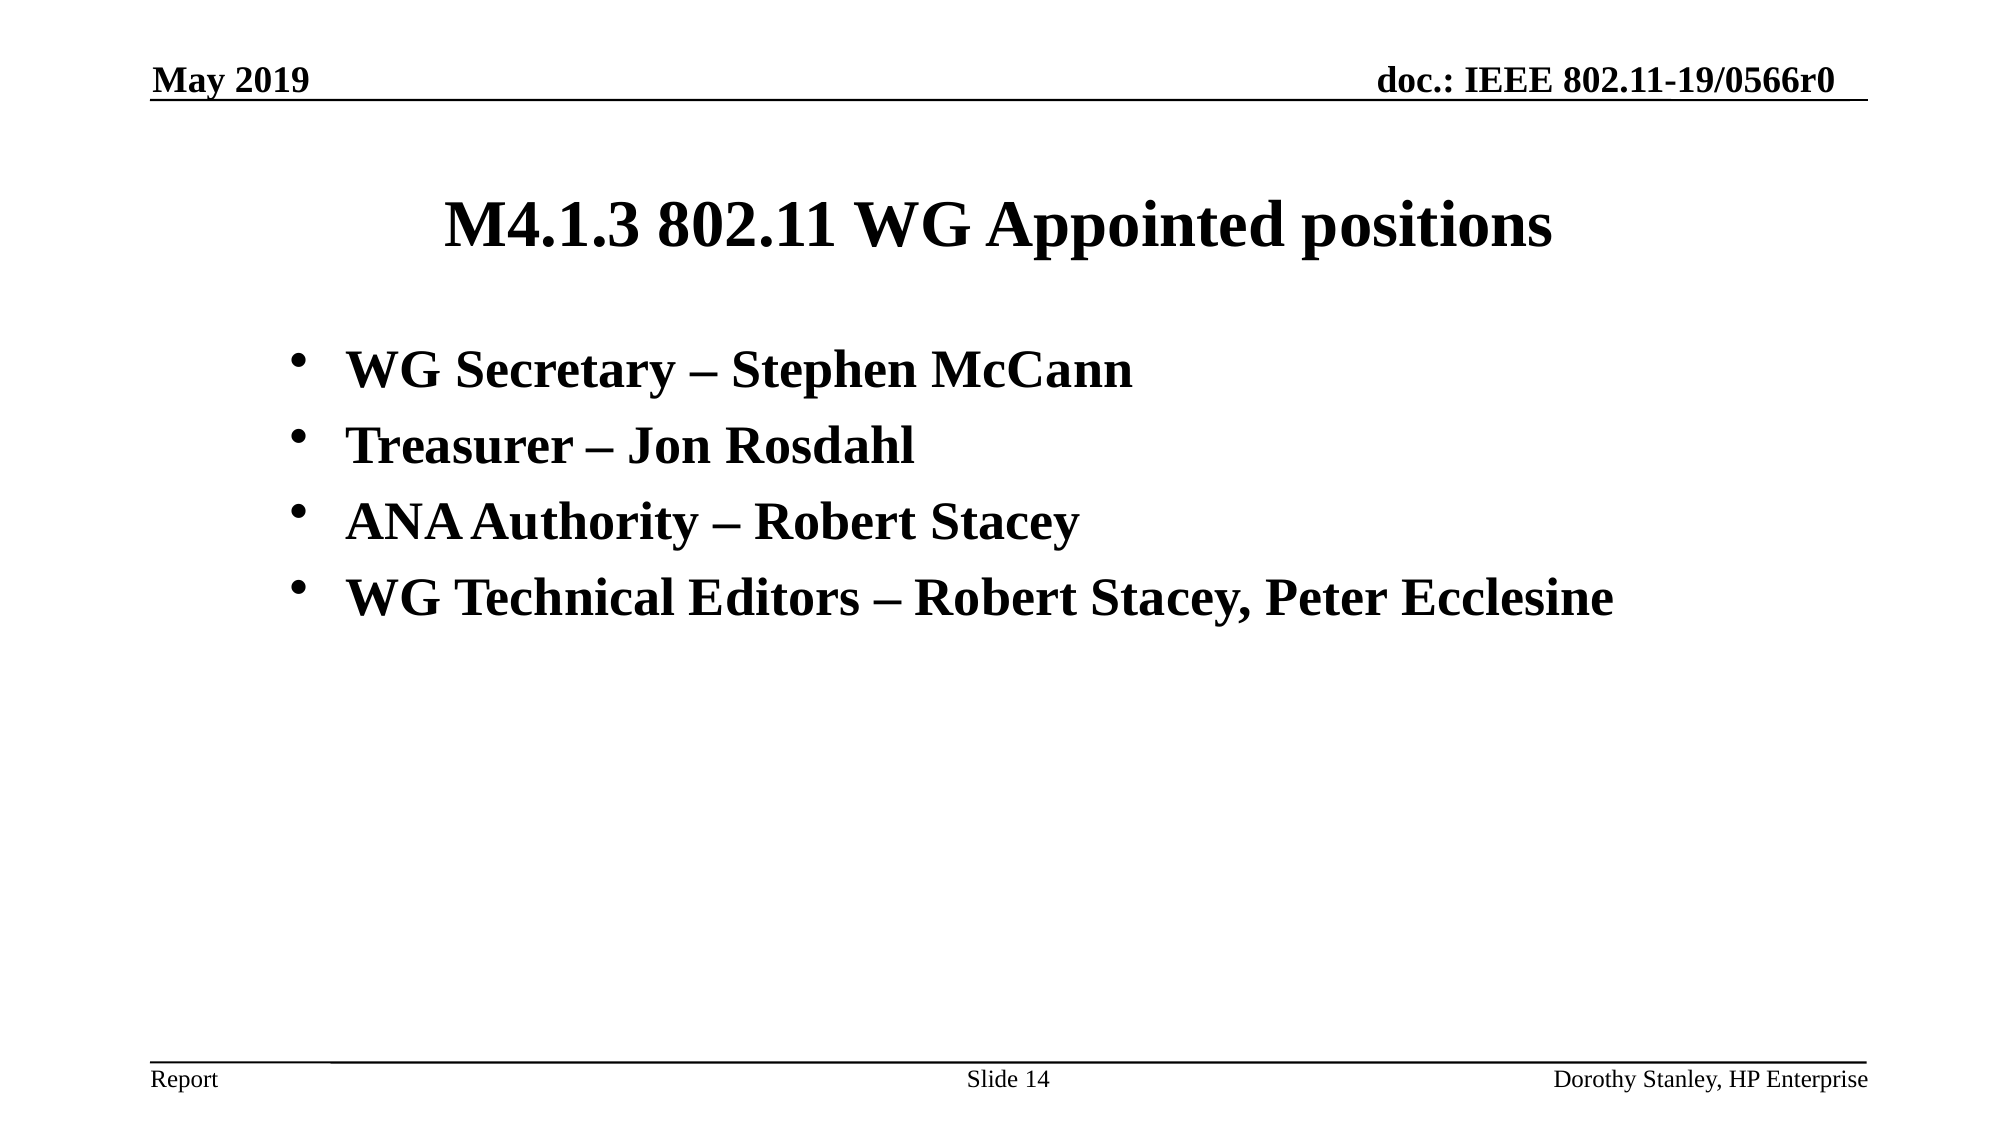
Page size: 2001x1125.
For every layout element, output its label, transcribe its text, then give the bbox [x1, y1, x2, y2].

slide_number Slide 14 [964, 1061, 1053, 1093]
list WG Secretary – Stephen McCann Treasurer – Jon Rosdahl ANA Authority – Robert Stacey WG Technical Editors – Robert Stacey, Peter Ecclesine [274, 326, 1750, 1002]
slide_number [152, 54, 406, 101]
footer Dorothy Stanley, HP Enterprise [1512, 1061, 1869, 1093]
title M4.1.3 802.11 WG Appointed positions [362, 152, 1638, 288]
